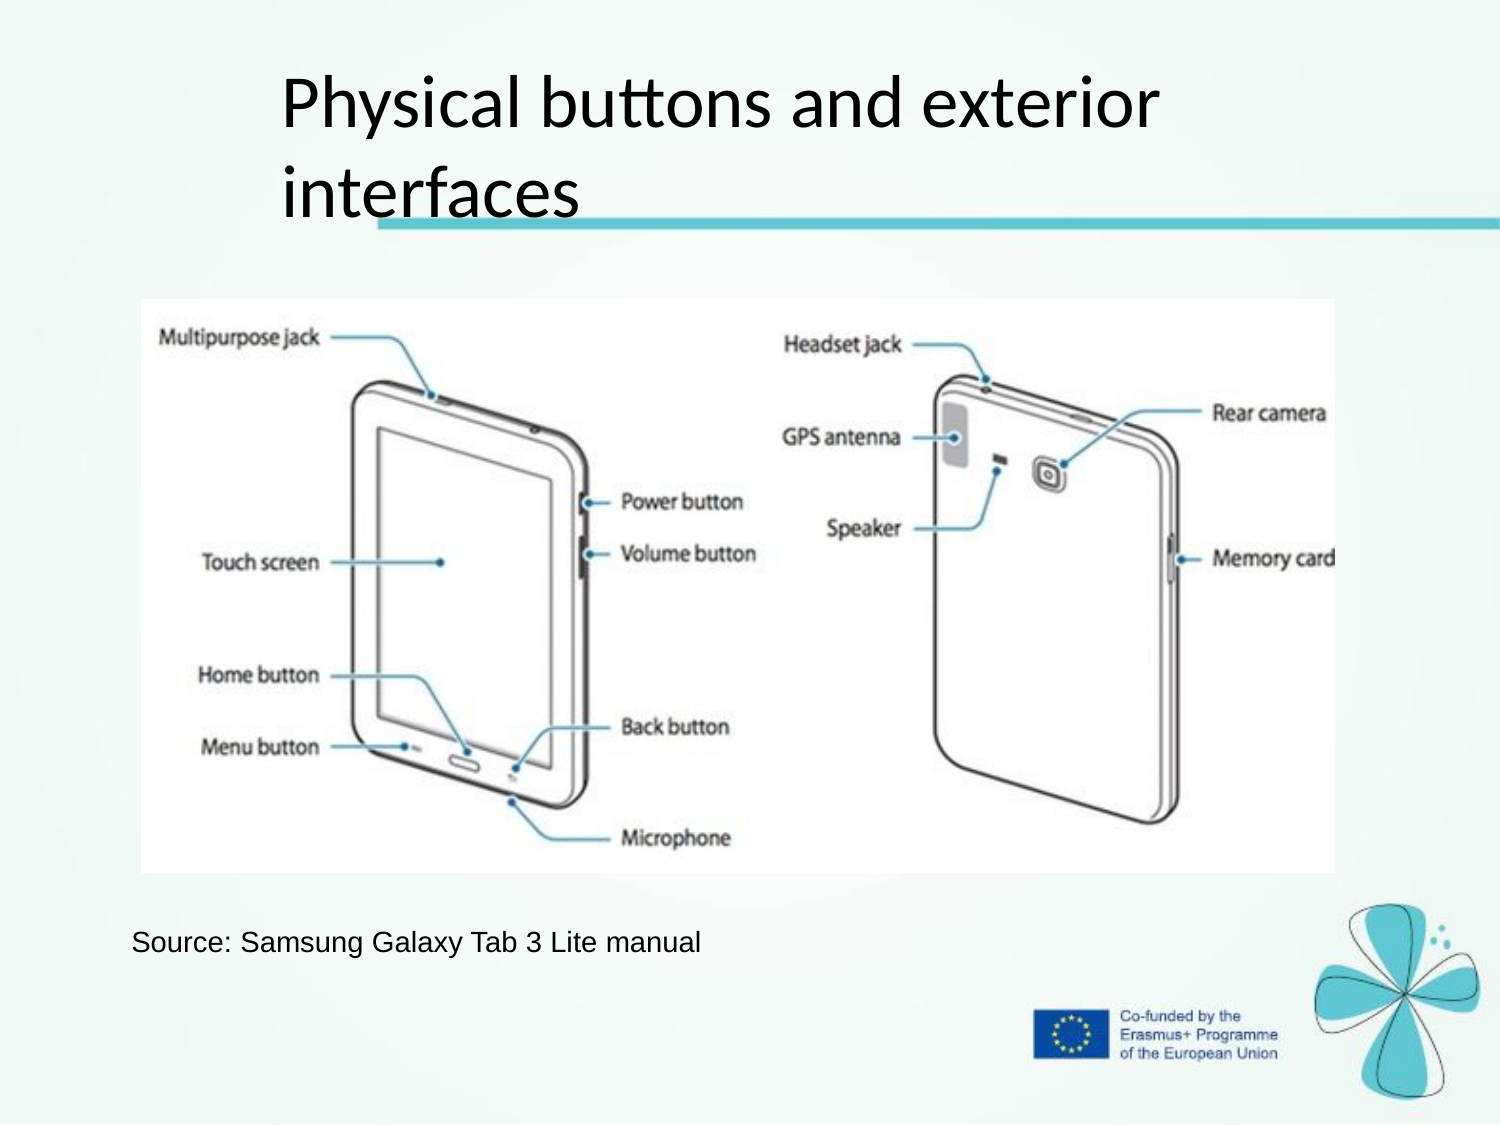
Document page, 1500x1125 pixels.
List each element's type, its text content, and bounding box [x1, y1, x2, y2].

text_box Source: Samsung Galaxy Tab 3 Lite manual [41, 278, 1481, 1044]
picture [0, 0, 1500, 1125]
text_box Physical buttons and exterior interfaces [266, 45, 1500, 150]
